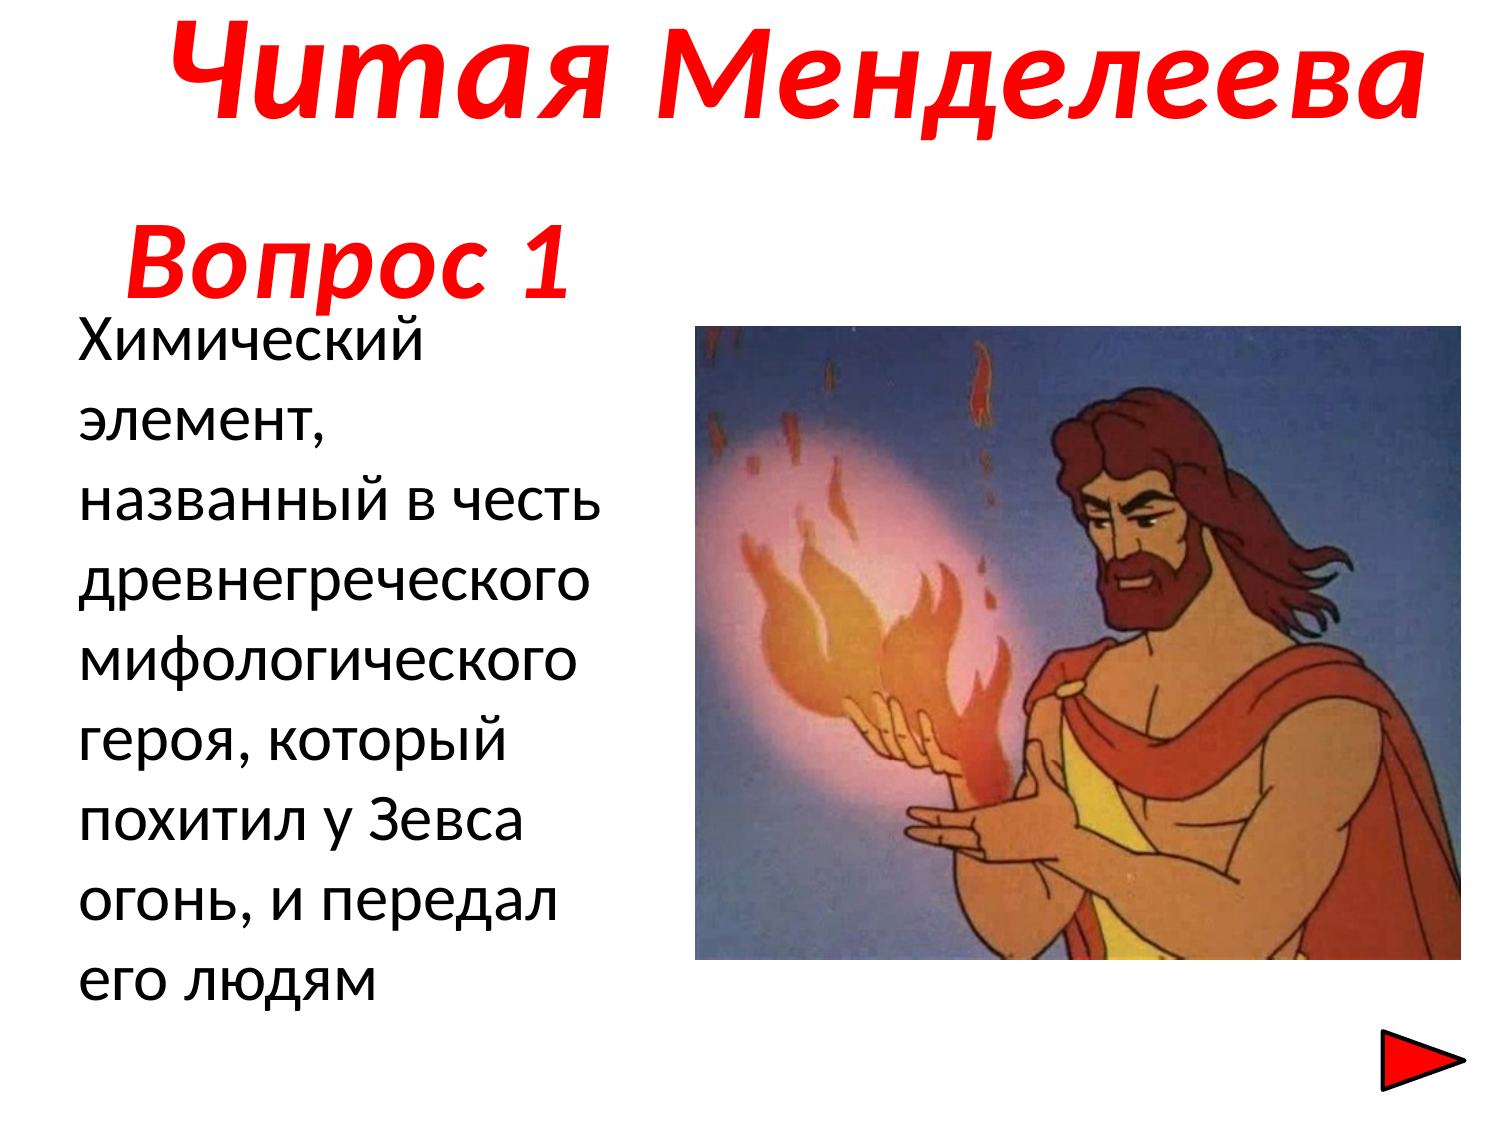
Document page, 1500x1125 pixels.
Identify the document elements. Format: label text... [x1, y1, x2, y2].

text_box [1380, 1029, 1467, 1092]
text_box Химический элемент, названный в честь древнегреческого мифологического героя, который похитил у Зевса огонь, и передал его людям [63, 286, 654, 1021]
picture [695, 326, 1462, 960]
title Читая Менделеева Вопрос 1 [35, 28, 1500, 270]
